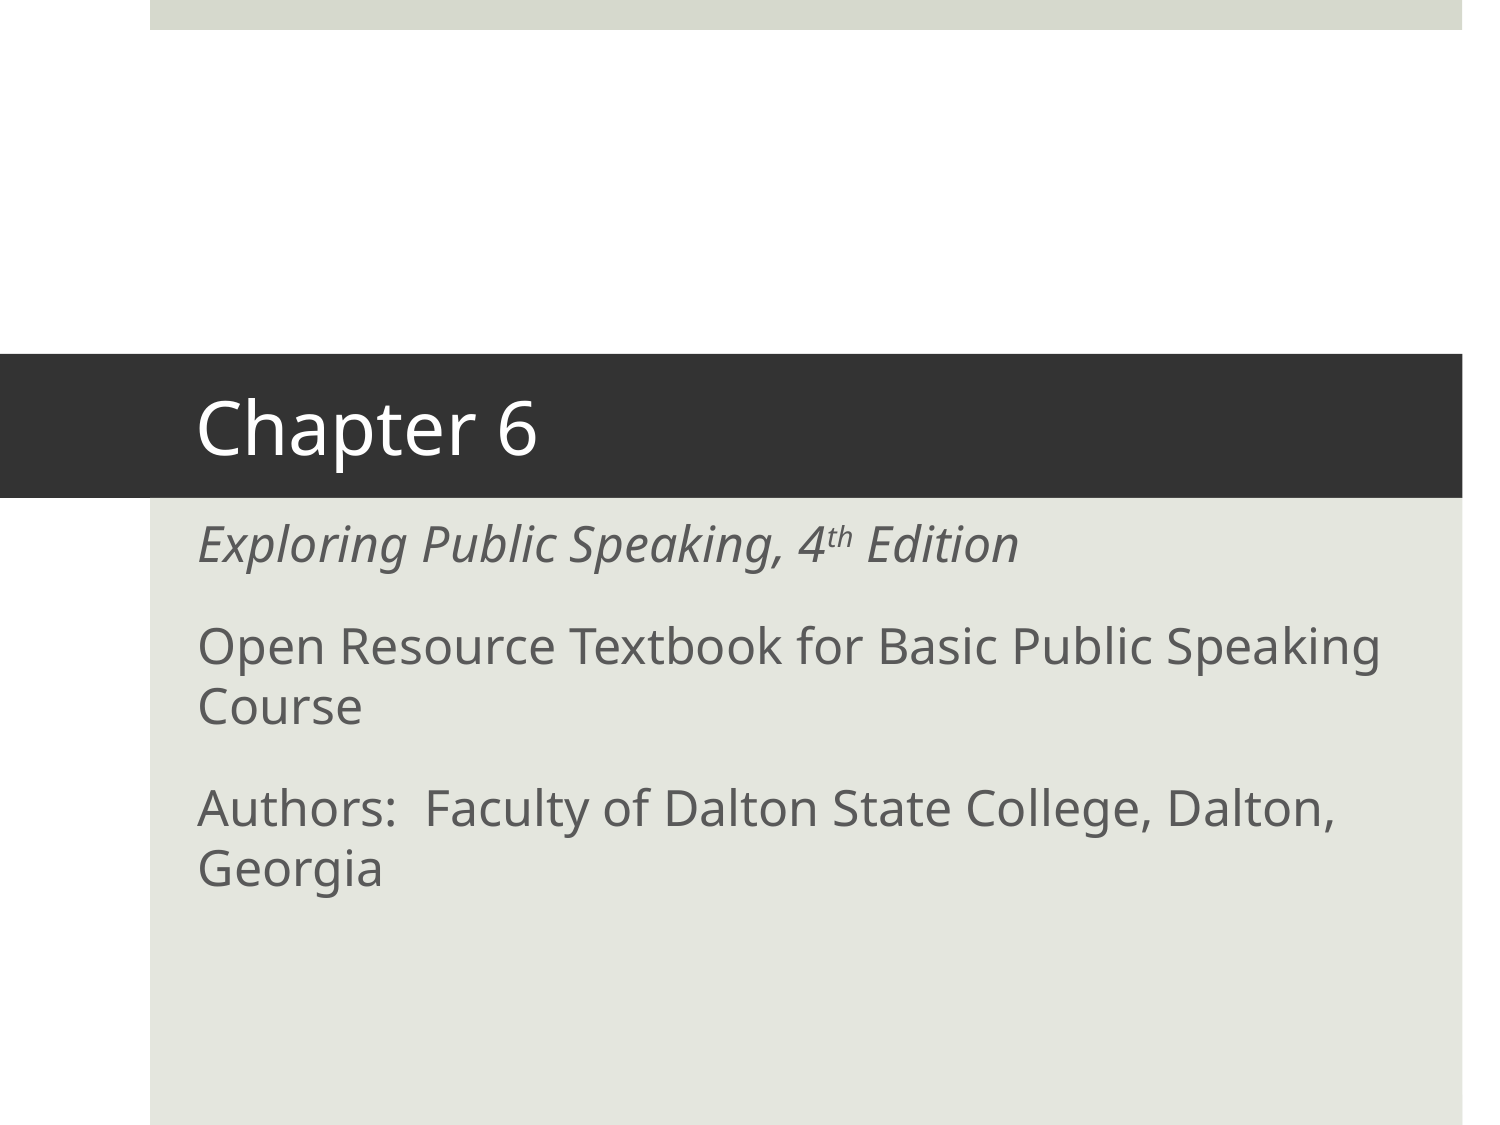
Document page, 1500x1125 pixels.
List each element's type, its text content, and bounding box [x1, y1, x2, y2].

subtitle Exploring Public Speaking, 4th Edition Open Resource Textbook for Basic Public Speaking Course Authors: Faculty of Dalton State College, Dalton, Georgia [150, 497, 1463, 1125]
title Chapter 6 [0, 353, 1463, 498]
